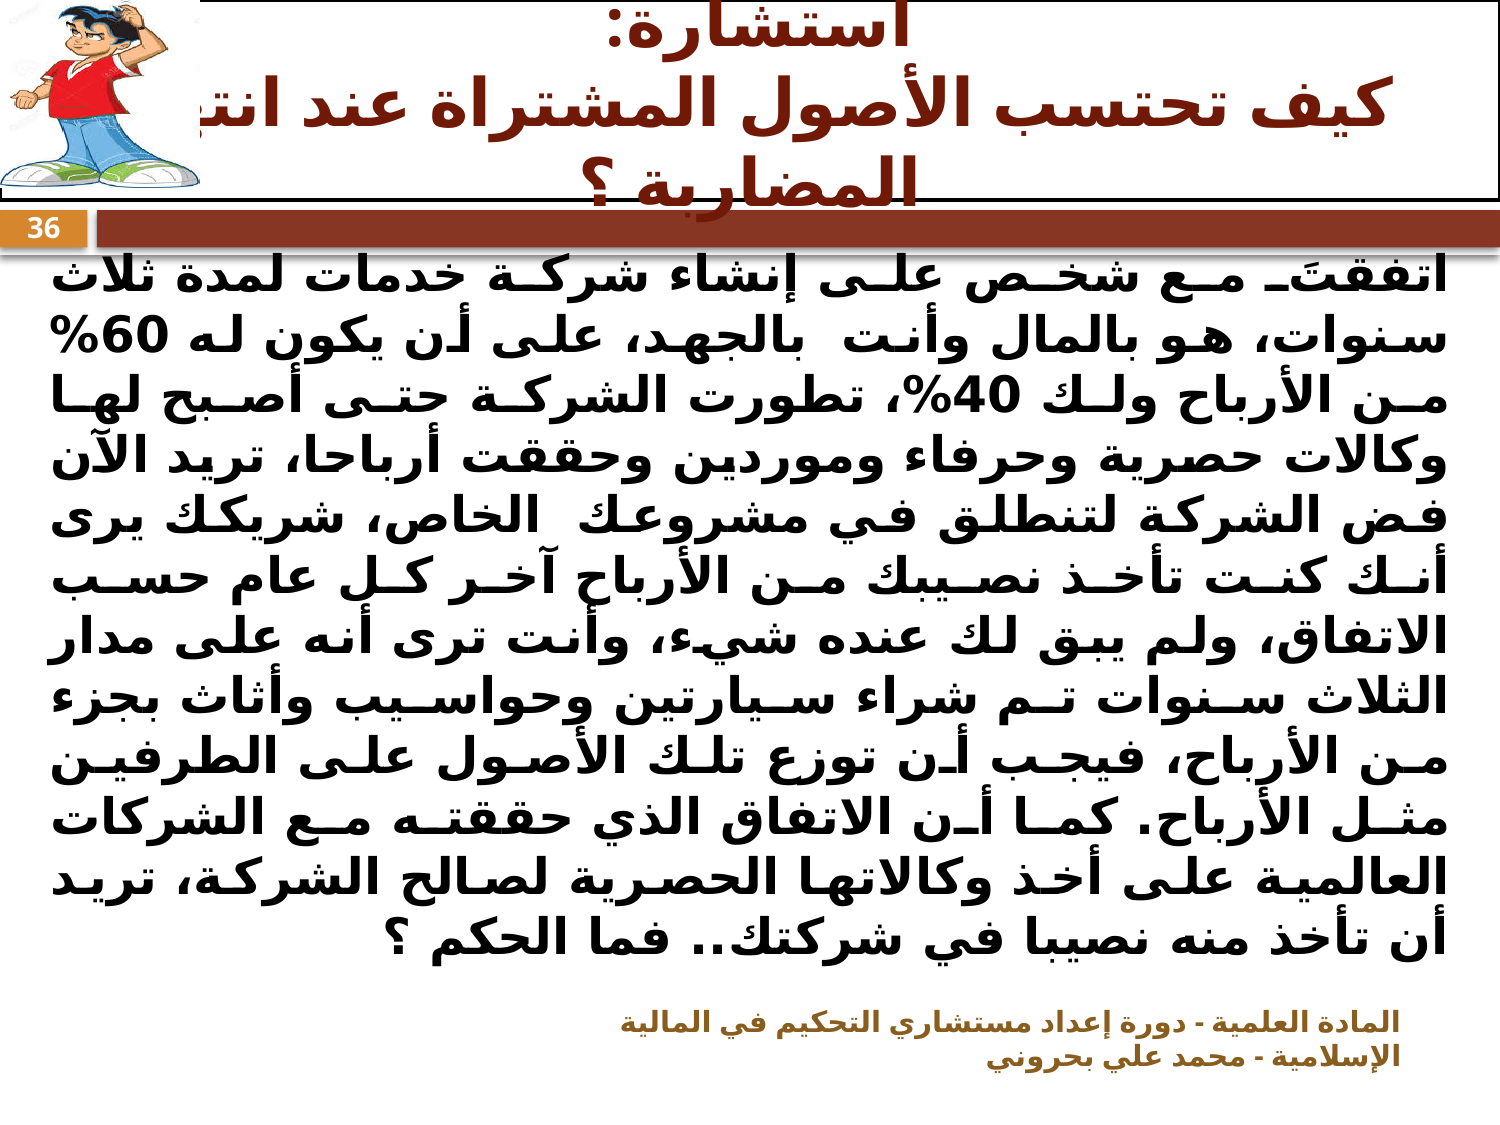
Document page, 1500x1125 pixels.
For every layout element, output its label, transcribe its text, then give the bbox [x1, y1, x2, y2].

slide_number 36 [0, 208, 88, 249]
title استشارة: كيف تحتسب الأصول المشتراة عند انتهاء المضاربة ؟ [0, 0, 1500, 202]
list اتفقتَ مع شخص على إنشاء شركة خدمات لمدة ثلاث سنوات، هو بالمال وأنت بالجهد، على أن يكون له 60% من الأرباح ولك 40%، تطورت الشركة حتى أصبح لها وكالات حصرية وحرفاء وموردين وحققت أرباحا، تريد الآن فض الشركة لتنطلق في مشروعك الخاص، شريكك يرى أنك كنت تأخذ نصيبك من الأرباح آخر كل عام حسب الاتفاق، ولم يبق لك عنده شيء، وأنت ترى أنه على مدار الثلاث سنوات تم شراء سيارتين وحواسيب وأثاث بجزء من الأرباح، فيجب أن توزع تلك الأصول على الطرفين مثل الأرباح. كما أن الاتفاق الذي حققته مع الشركات العالمية على أخذ وكالاتها الحصرية لصالح الشركة، تريد أن تأخذ منه نصيبا في شركتك.. فما الحكم ؟ [35, 234, 1465, 1032]
picture [0, 0, 200, 188]
footer المادة العلمية - دورة إعداد مستشاري التحكيم في المالية الإسلامية - محمد علي بحروني [527, 1032, 1417, 1068]
